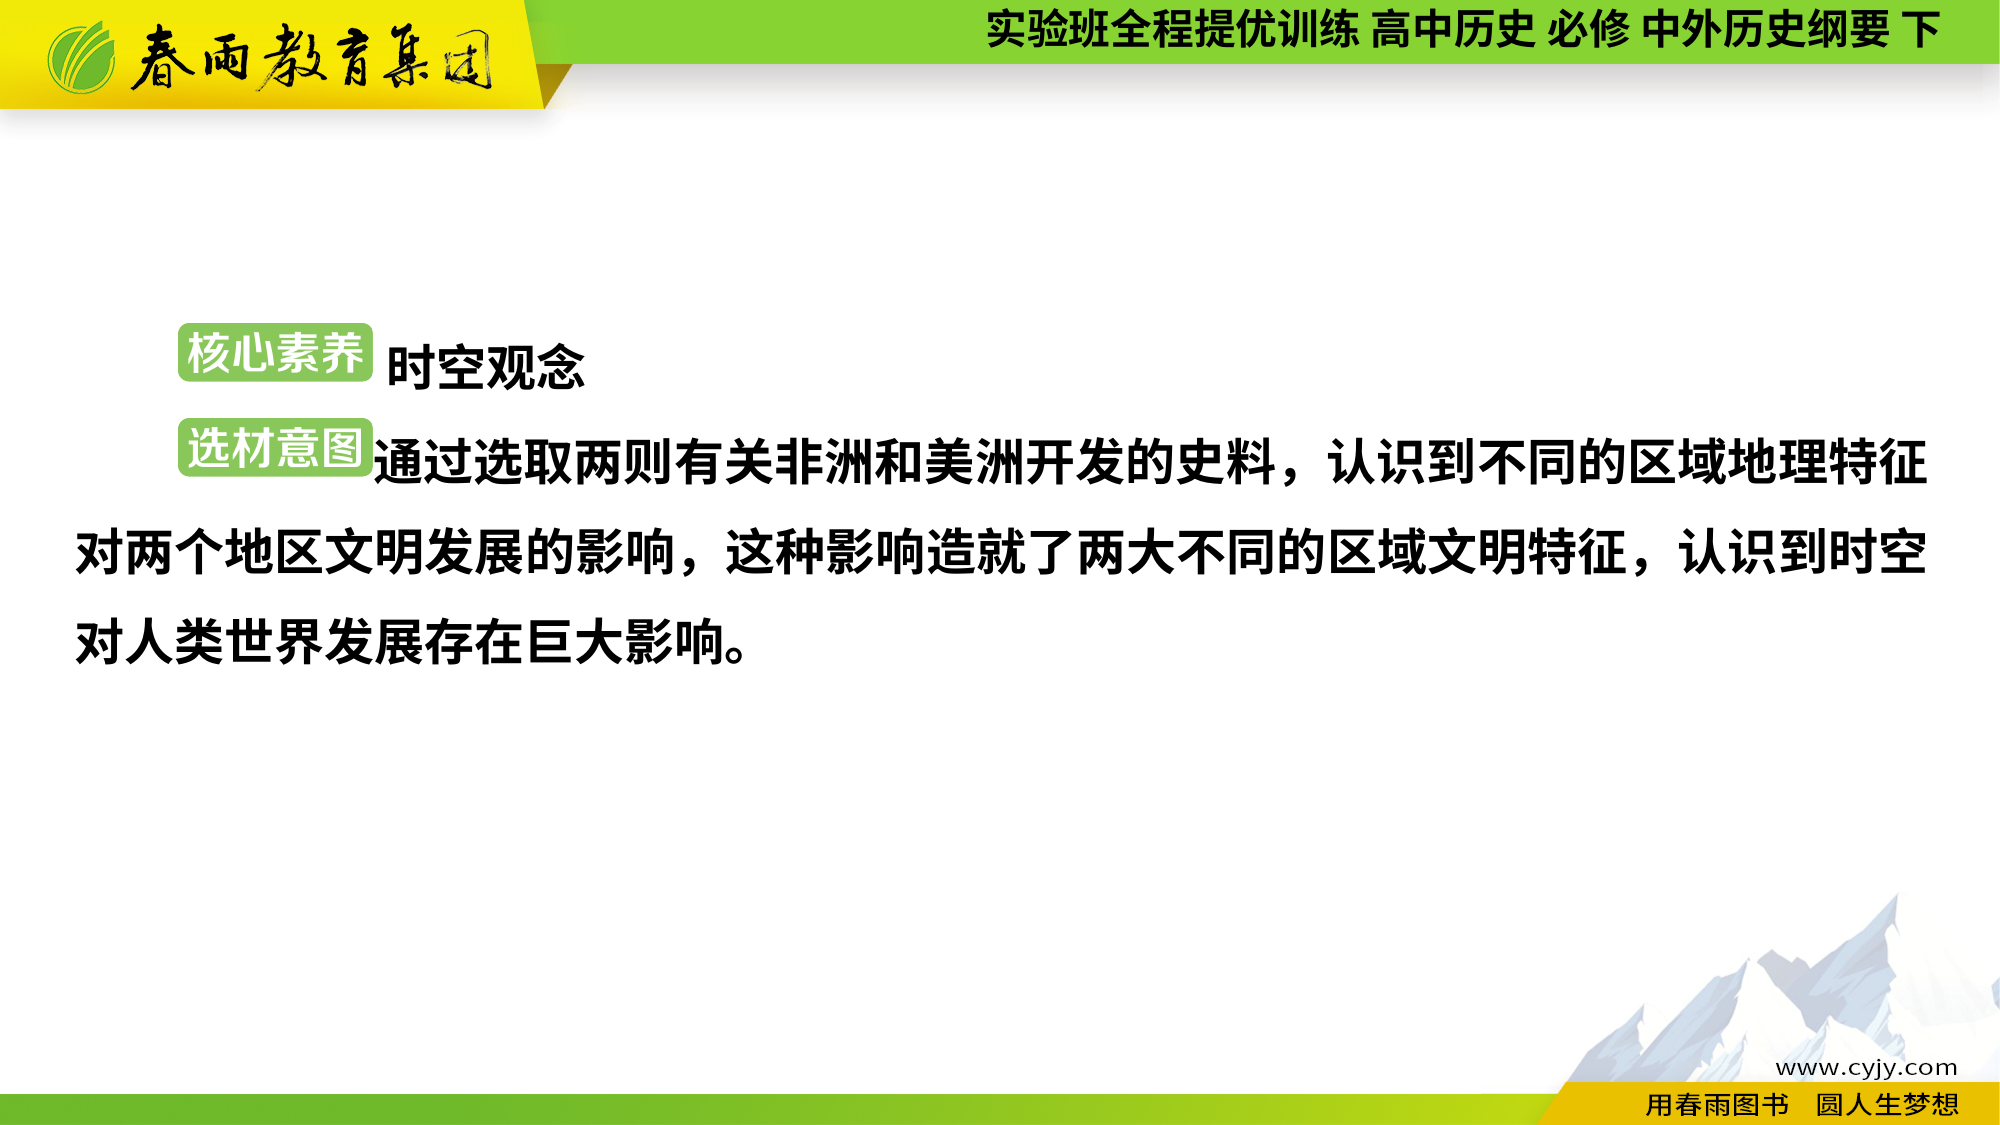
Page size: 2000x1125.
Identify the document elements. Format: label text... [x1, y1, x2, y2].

picture [0, 0, 2000, 1125]
text_box 通过选取两则有关非洲和美洲开发的史料，认识到不同的区域地理特征对两个地区文明发展的影响，这种影响造就了两大不同的区域文明特征，认识到时空对人类世界发展存在巨大影响。 [59, 392, 1944, 678]
list 时空观念 [371, 299, 1944, 392]
